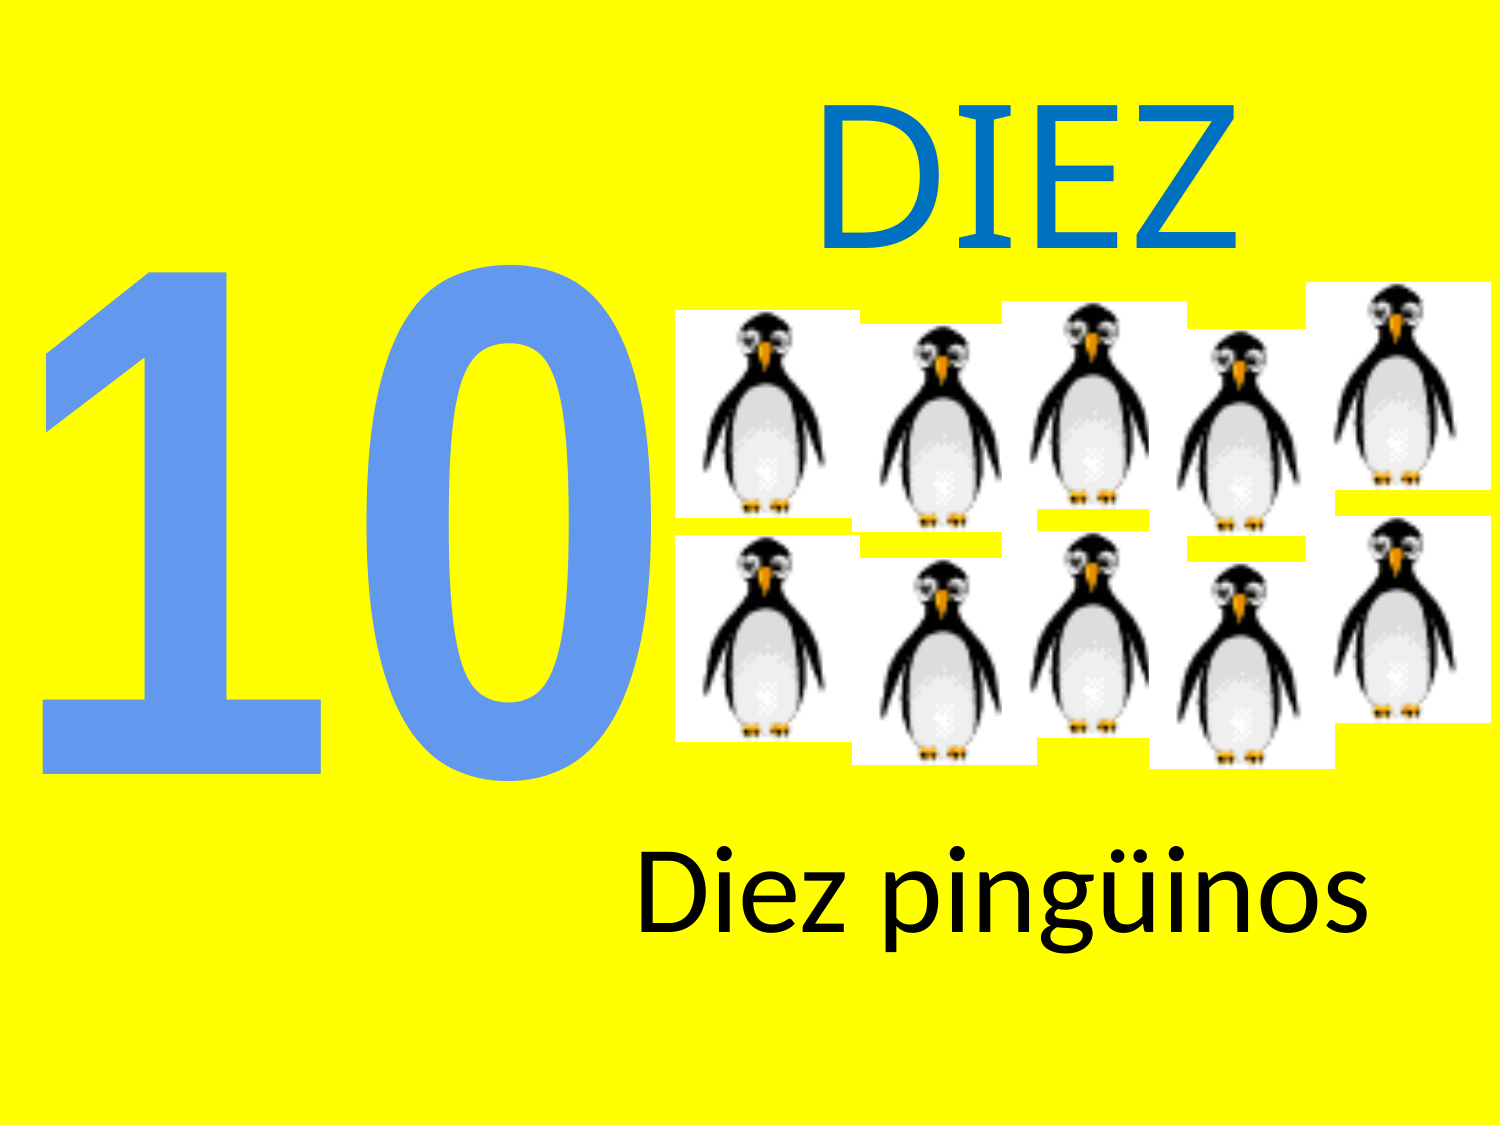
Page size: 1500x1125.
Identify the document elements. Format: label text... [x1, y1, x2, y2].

picture [674, 282, 1491, 770]
text_box 10 [0, 37, 692, 928]
text_box Diez pingüinos [482, 799, 1500, 965]
subtitle DIEZ [692, 41, 1500, 329]
